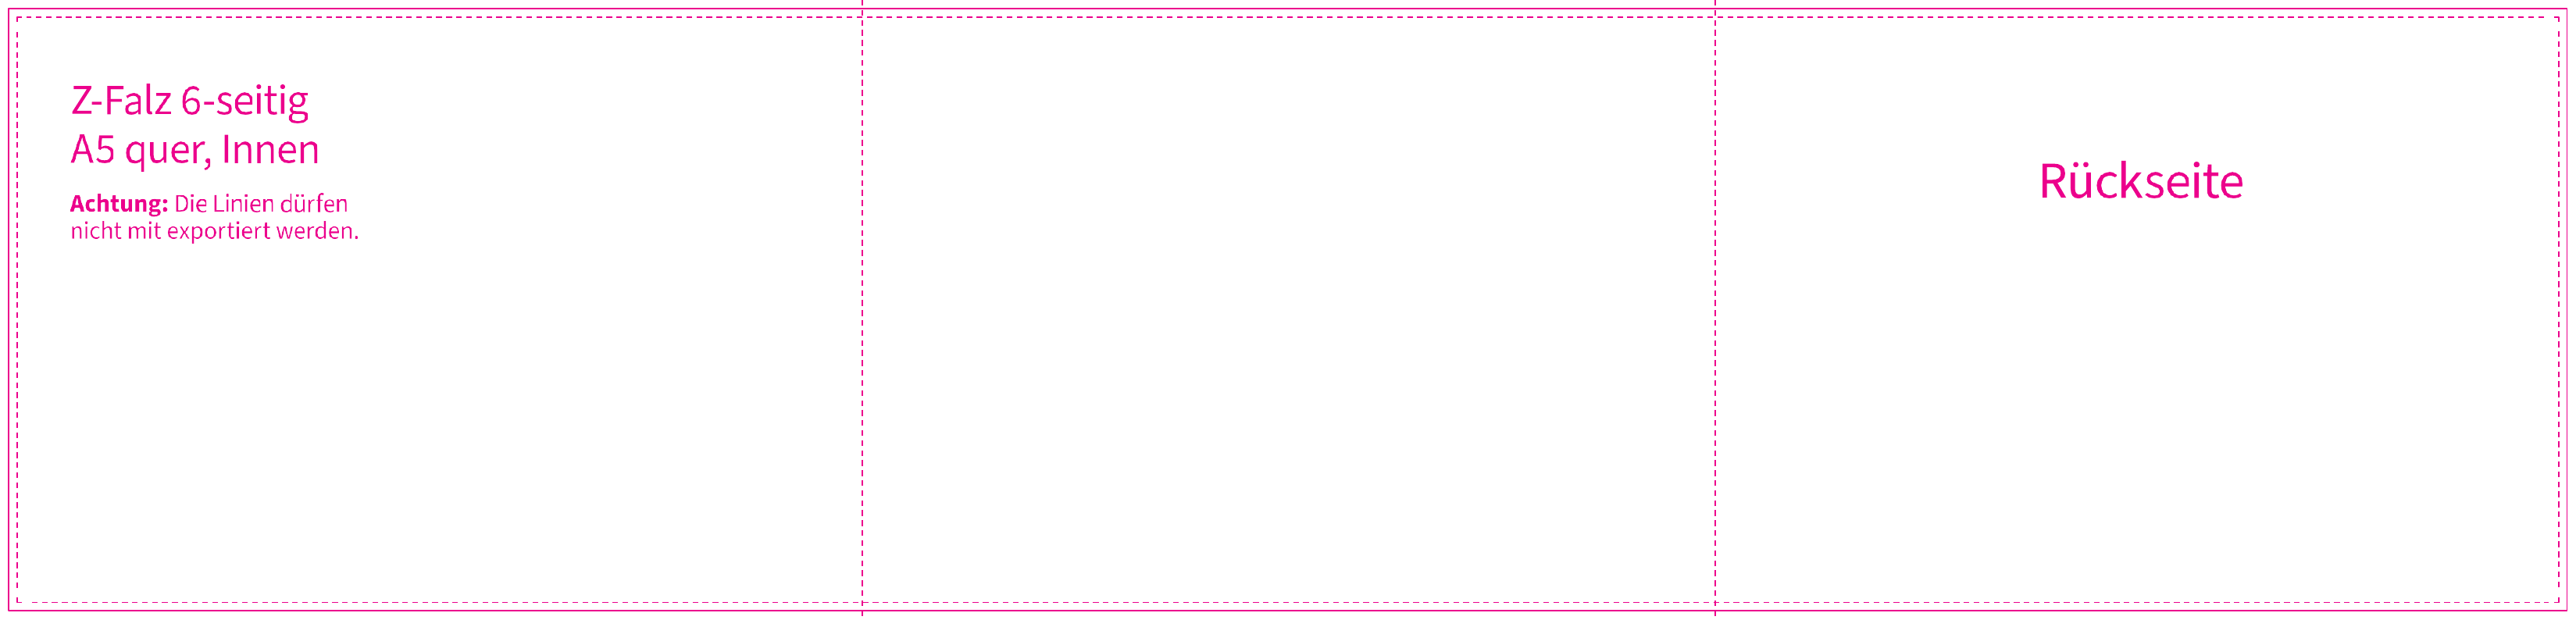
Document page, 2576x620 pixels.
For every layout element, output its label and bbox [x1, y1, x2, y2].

text_box [2043, 163, 2067, 198]
text_box [257, 141, 318, 164]
text_box [224, 134, 229, 163]
text_box [70, 134, 114, 163]
text_box [70, 193, 359, 244]
text_box [2083, 162, 2089, 168]
text_box [16, 597, 23, 603]
text_box [2553, 597, 2560, 603]
text_box [182, 84, 309, 124]
text_box [149, 141, 211, 170]
text_box [234, 141, 252, 163]
text_box [72, 85, 141, 115]
text_box [2096, 160, 2243, 199]
text_box [16, 16, 23, 23]
text_box [146, 83, 172, 115]
text_box [126, 141, 144, 172]
text_box [2070, 172, 2091, 199]
text_box [2073, 162, 2078, 168]
text_box [2553, 16, 2560, 23]
